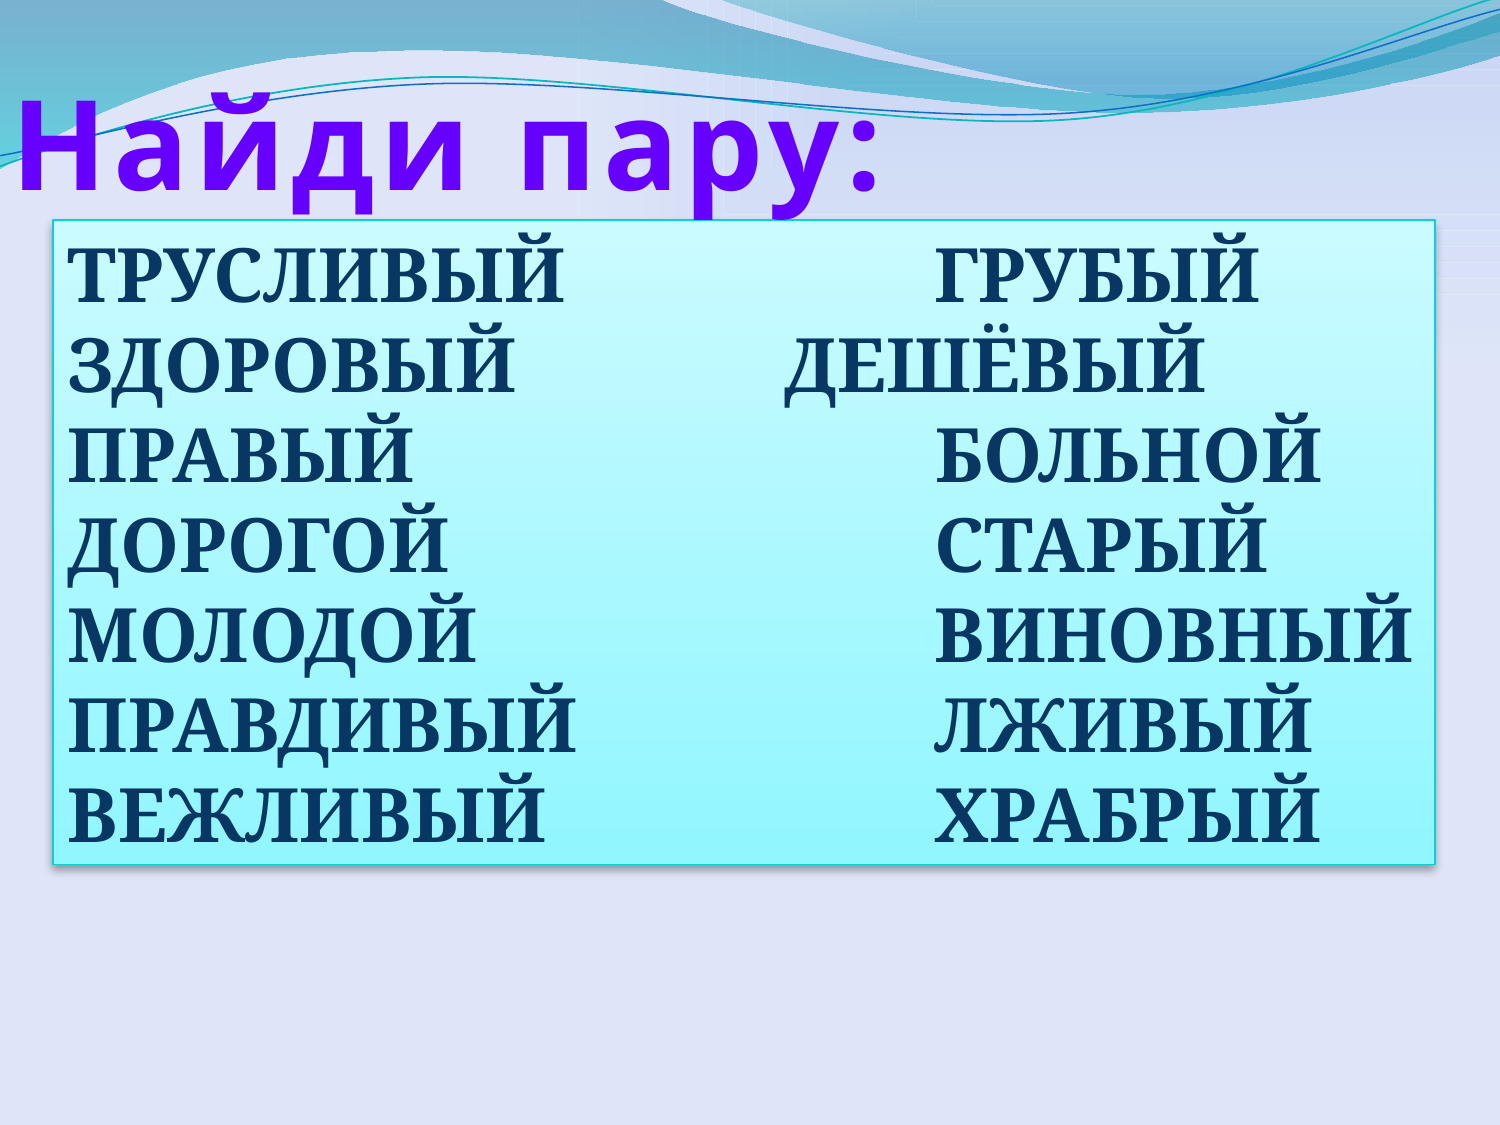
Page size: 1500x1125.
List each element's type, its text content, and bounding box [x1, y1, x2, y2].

text_box Трусливый грубый здоровый дешёвый правый больной дорогой старый молодой виновный правдивый лживый вежливый храбрый [52, 219, 1436, 865]
text_box Найди пару: [0, 58, 898, 224]
